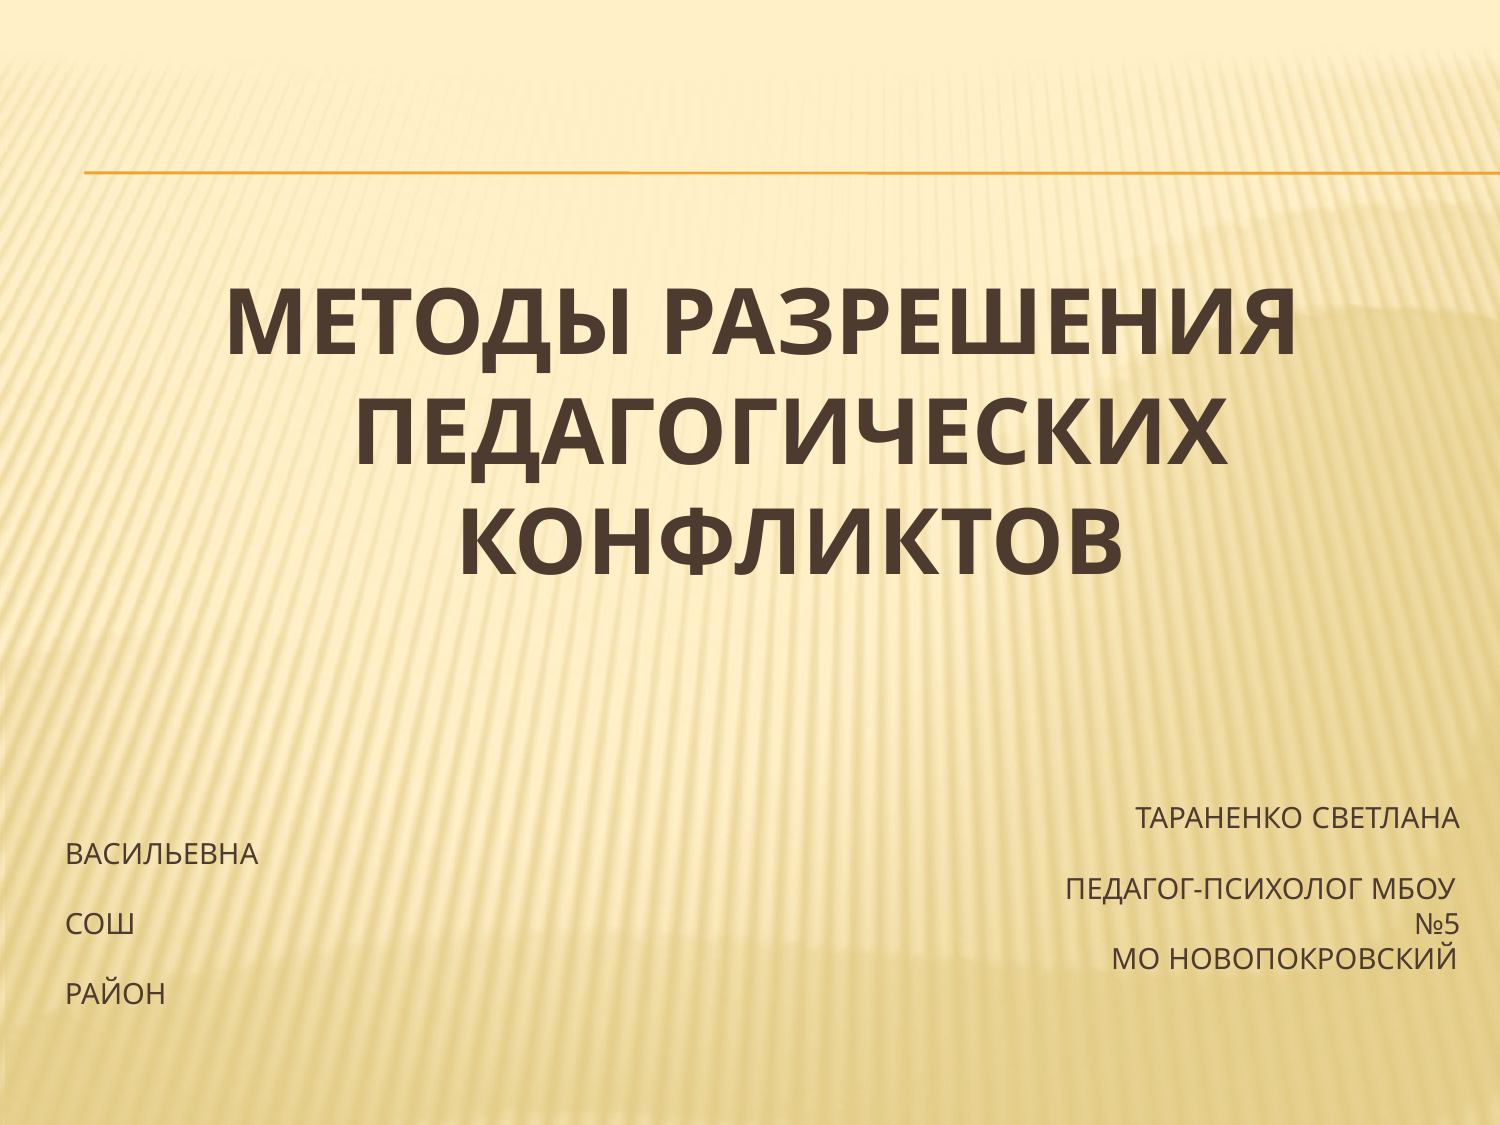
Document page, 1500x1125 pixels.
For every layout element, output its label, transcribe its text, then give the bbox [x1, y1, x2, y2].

list МЕТОДЫ РАЗРЕШЕНИЯ ПЕДАГОГИЧЕСКИХ КОНФЛИКТОВ [50, 254, 1475, 740]
title Тараненко светлана васильевна педагог-психолог мбоу сош №5 мо новопокровский район [50, 740, 1475, 1071]
